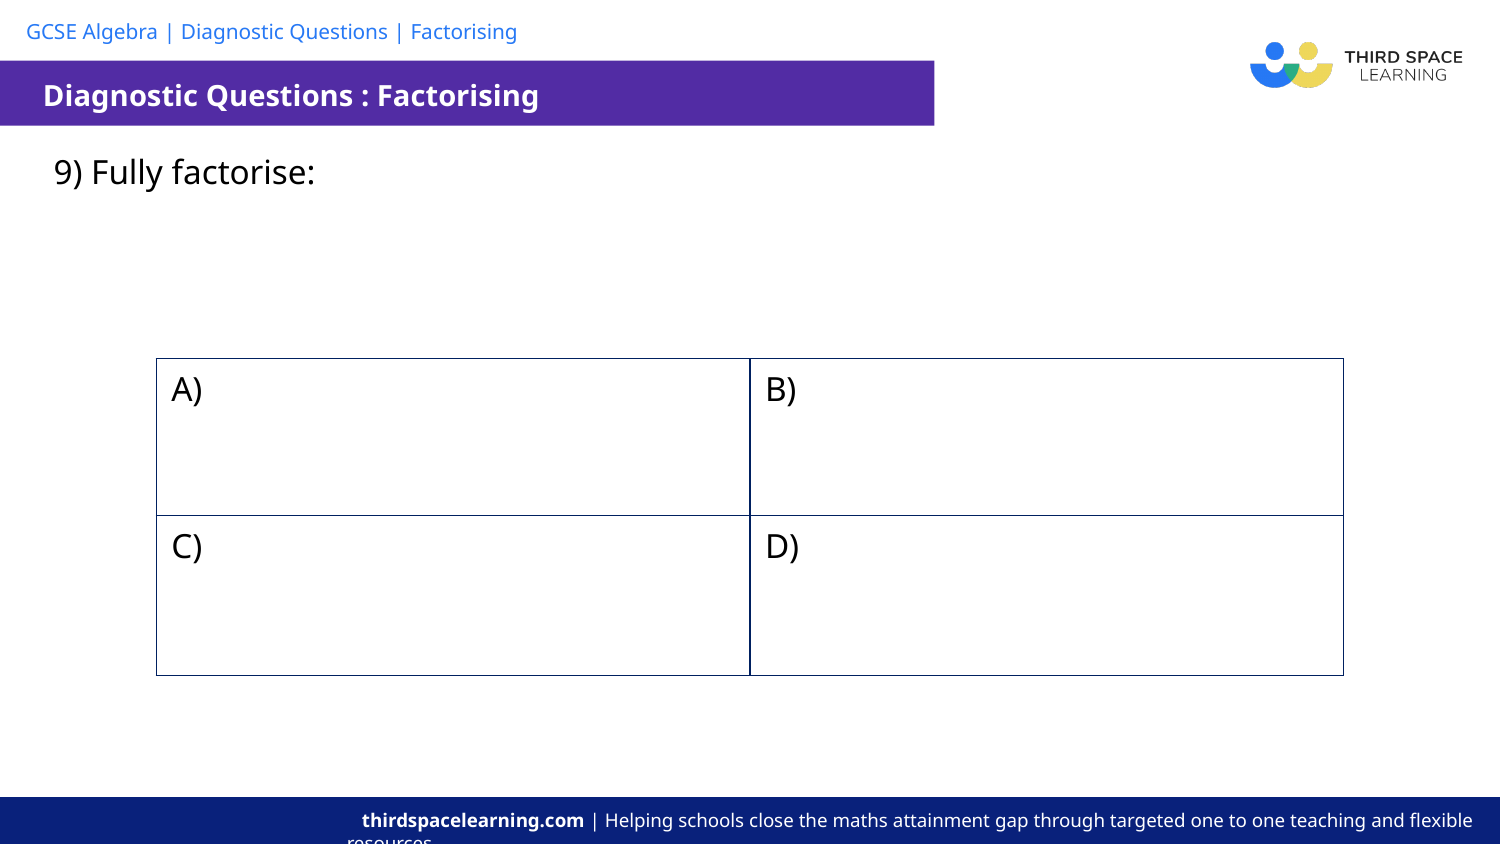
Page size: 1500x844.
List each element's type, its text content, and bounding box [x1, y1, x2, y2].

text_box Diagnostic Questions : Factorising [27, 61, 849, 127]
picture [1250, 33, 1465, 99]
